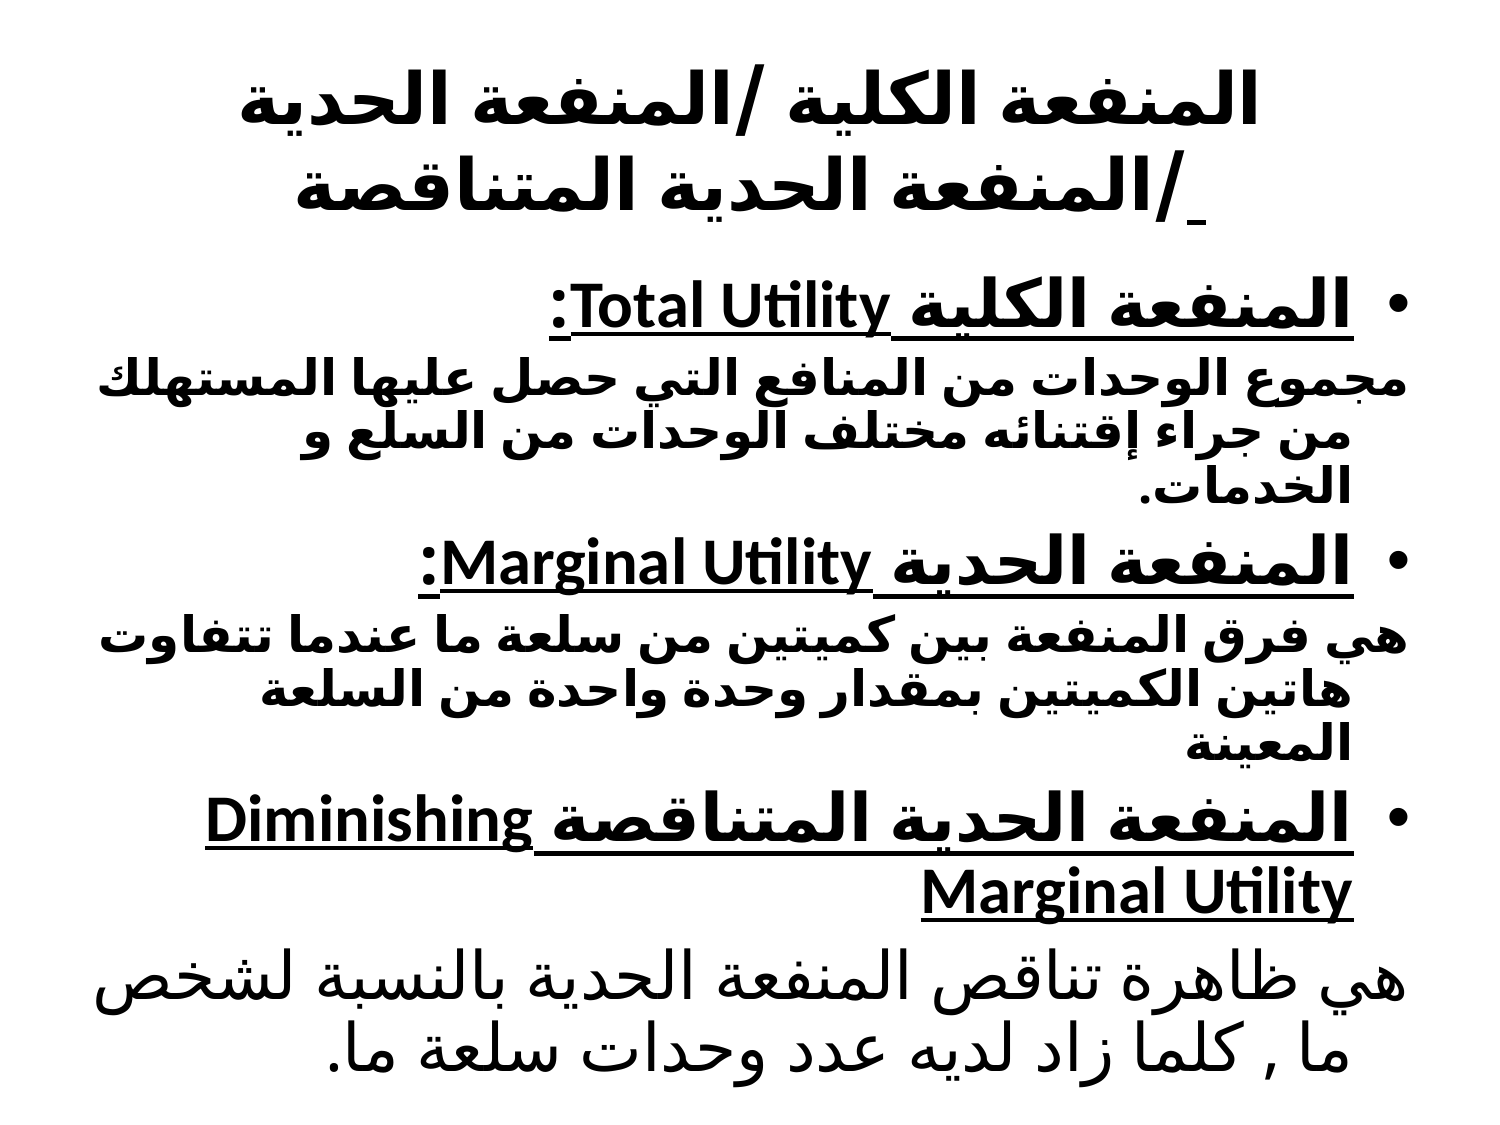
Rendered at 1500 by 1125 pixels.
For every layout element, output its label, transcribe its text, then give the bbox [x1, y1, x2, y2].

list المنفعة الكلية Total Utility: مجموع الوحدات من المنافع التي حصل عليها المستهلك من جراء إقتنائه مختلف الوحدات من السلع و الخدمات. المنفعة الحدية Marginal Utility: هي فرق المنفعة بين كميتين من سلعة ما عندما تتفاوت هاتين الكميتين بمقدار وحدة واحدة من السلعة المعينة المنفعة الحدية المتناقصة Diminishing Marginal Utility هي ظاهرة تناقص المنفعة الحدية بالنسبة لشخص ما , كلما زاد لديه عدد وحدات سلعة ما. [75, 262, 1425, 1047]
title المنفعة الكلية /المنفعة الحدية /المنفعة الحدية المتناقصة [75, 45, 1425, 233]
